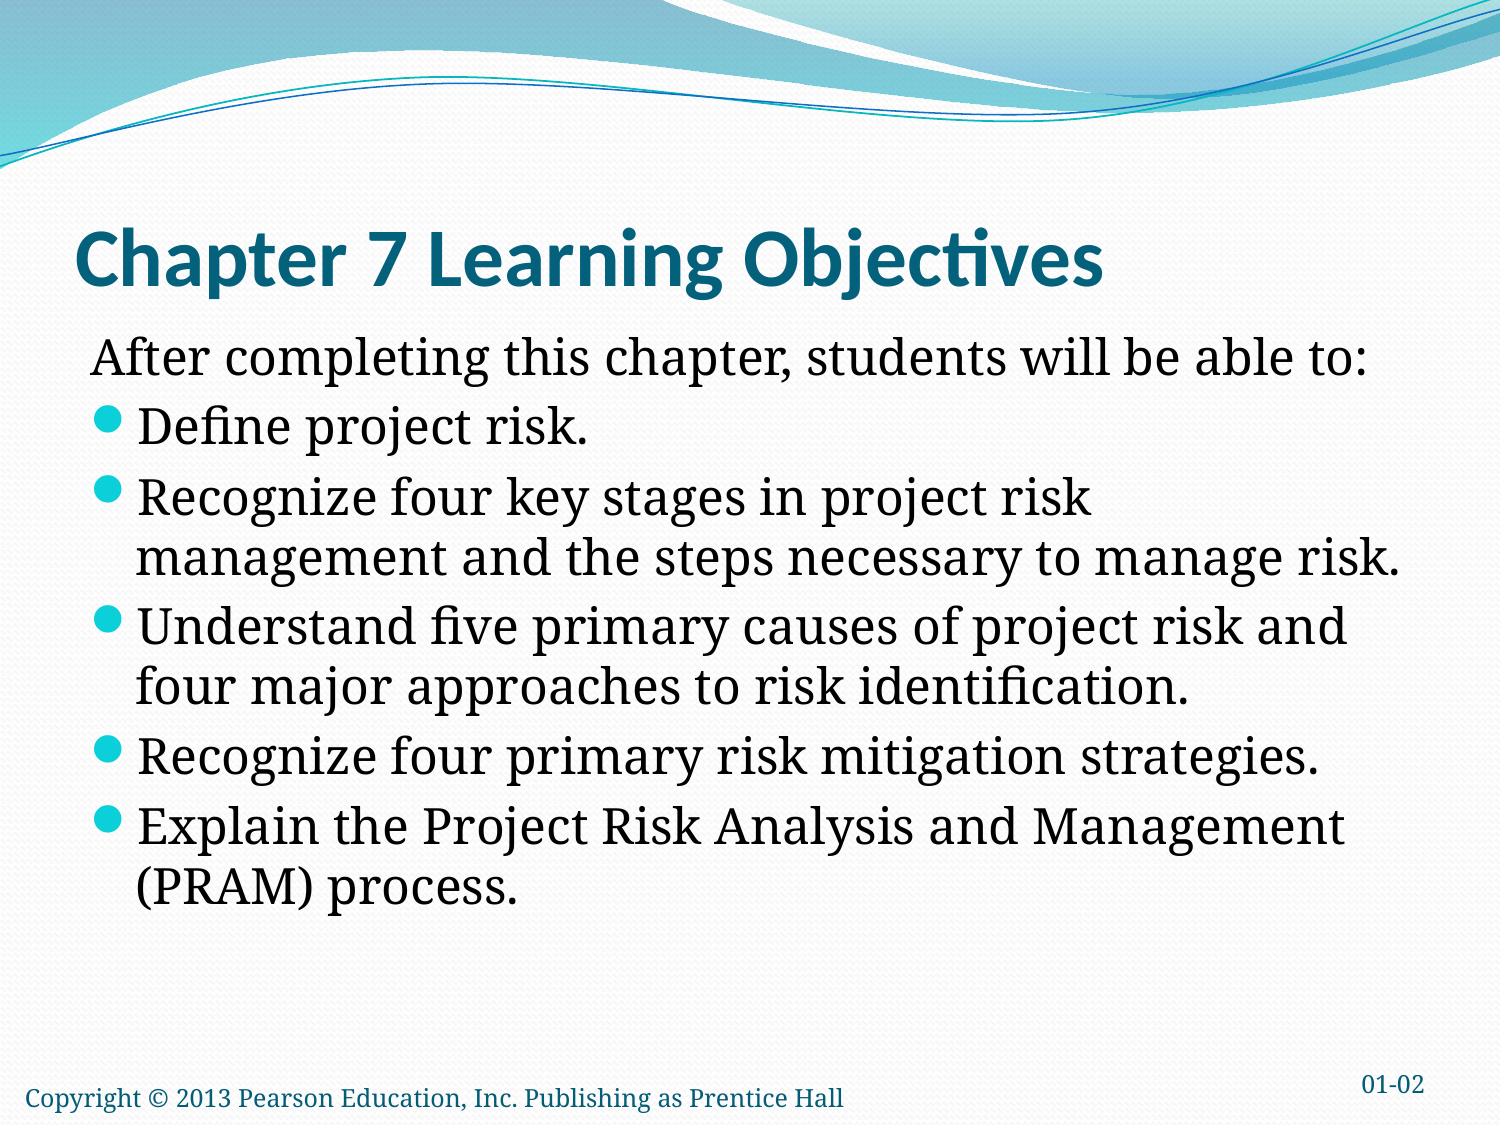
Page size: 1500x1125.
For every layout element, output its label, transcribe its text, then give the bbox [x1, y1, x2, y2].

list After completing this chapter, students will be able to: Define project risk. Recognize four key stages in project risk management and the steps necessary to manage risk. Understand five primary causes of project risk and four major approaches to risk identification. Recognize four primary risk mitigation strategies. Explain the Project Risk Analysis and Management (PRAM) process. [74, 317, 1426, 1038]
slide_number 01-02 [1299, 1042, 1425, 1103]
title Chapter 7 Learning Objectives [74, 115, 1426, 304]
